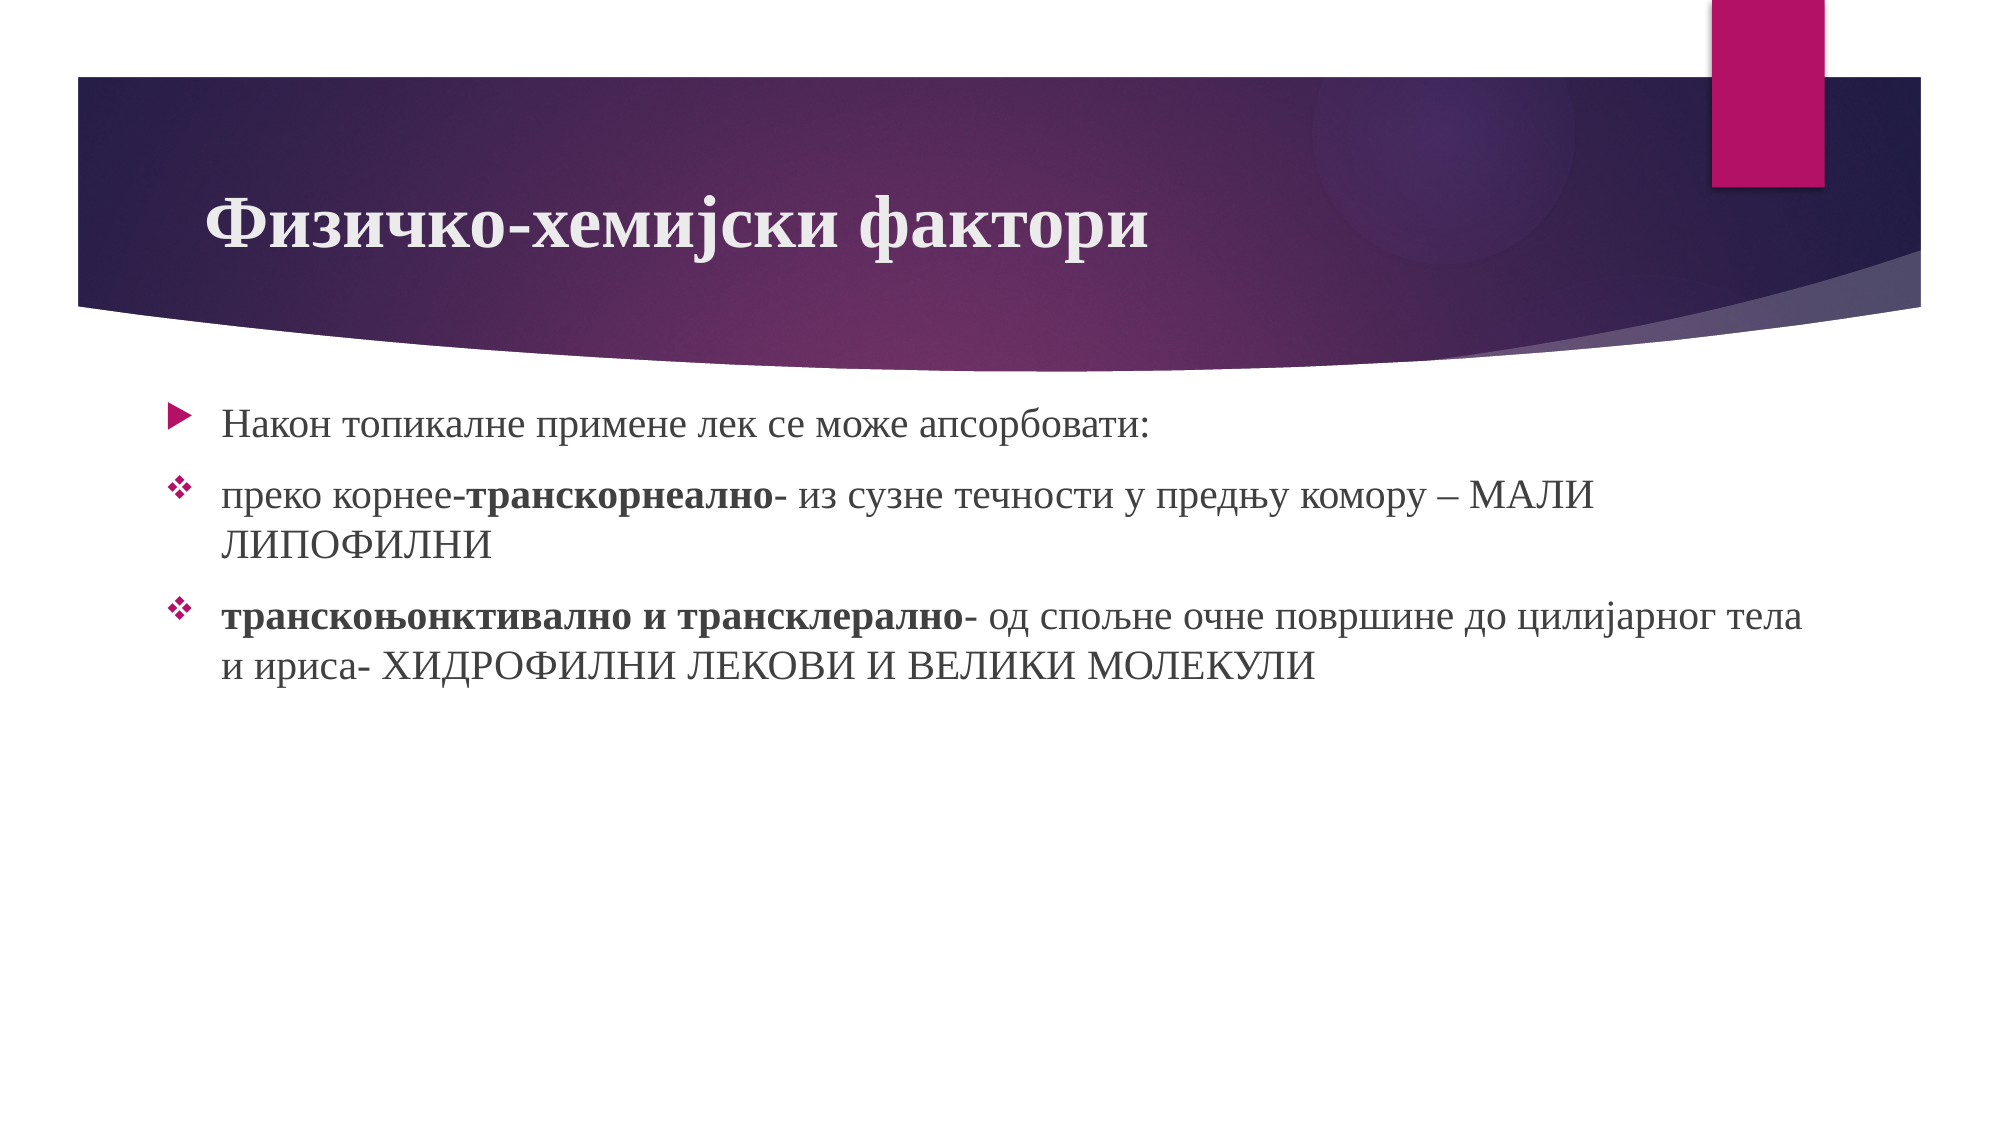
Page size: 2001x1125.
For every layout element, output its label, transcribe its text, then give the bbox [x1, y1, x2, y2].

title Физичко-хемијски фактори [189, 159, 1627, 276]
list Након топикалне примене лек се може апсорбовати: преко корнее-транскорнеално- из сузне течности у предњу комору – МАЛИ ЛИПОФИЛНИ транскоњонктивално и трансклерално- од спољне очне површине до цилијарног тела и ириса- ХИДРОФИЛНИ ЛЕКОВИ И ВЕЛИКИ МОЛЕКУЛИ [149, 388, 1850, 919]
